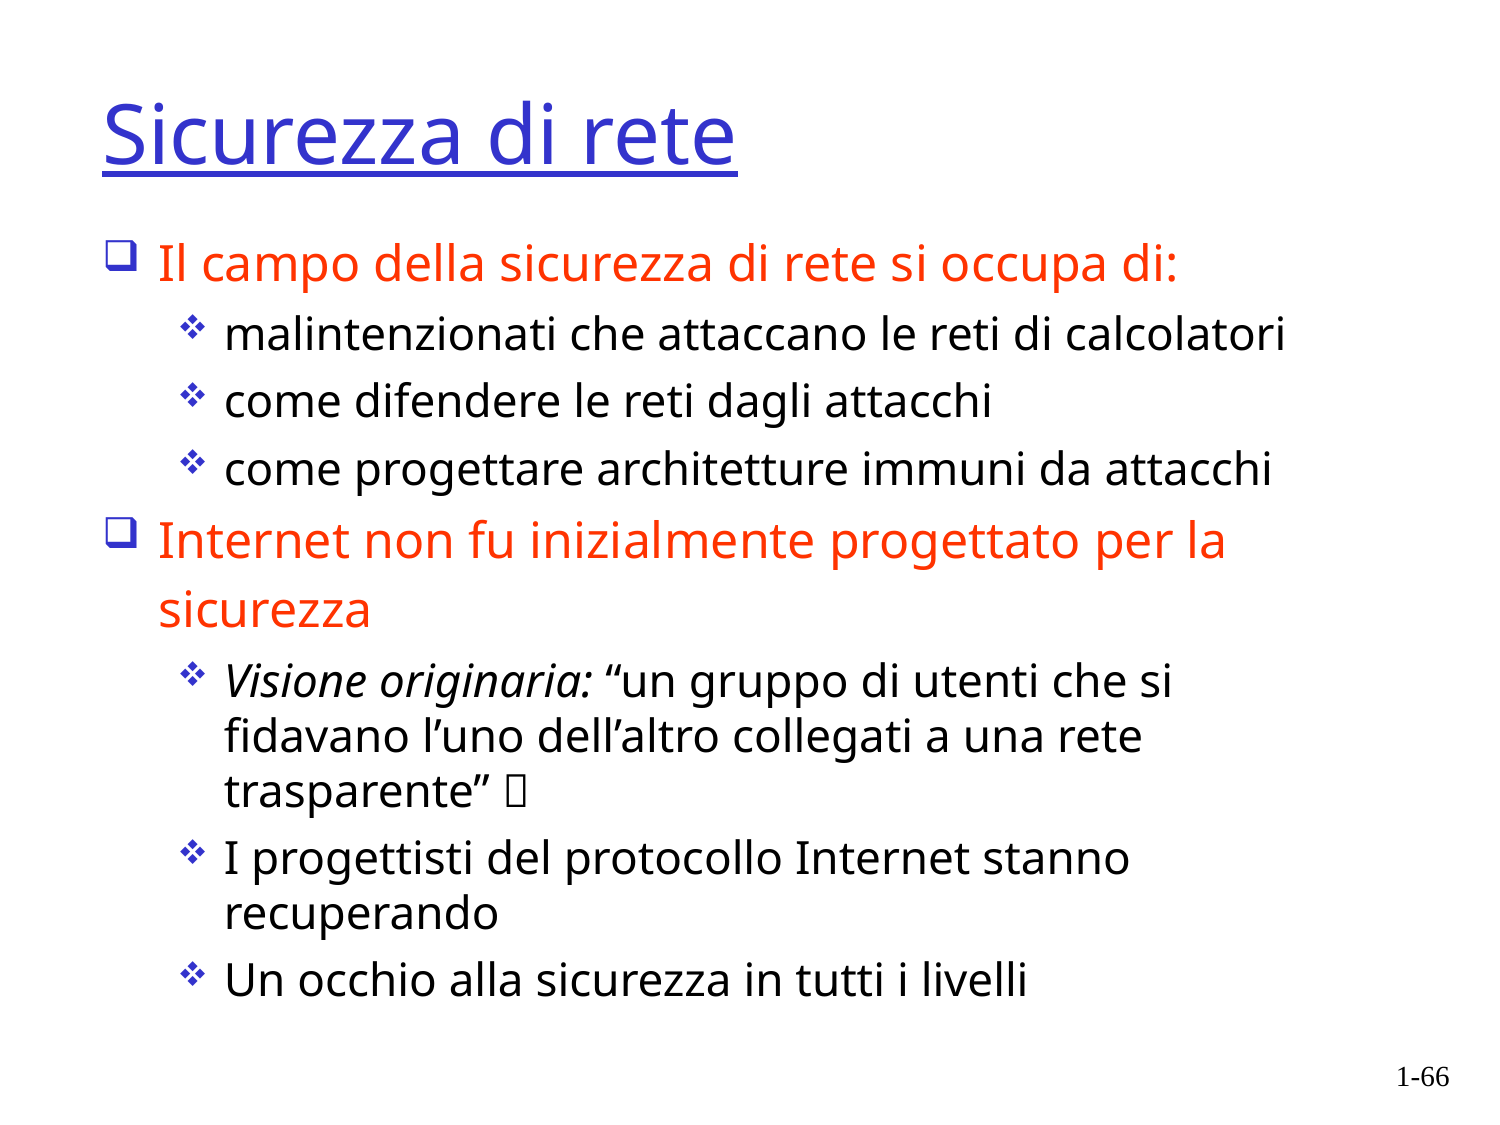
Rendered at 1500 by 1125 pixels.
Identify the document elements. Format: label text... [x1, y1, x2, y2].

text_box Sicurezza di rete [87, 37, 1363, 223]
text_box Il campo della sicurezza di rete si occupa di: malintenzionati che attaccano le reti di calcolatori come difendere le reti dagli attacchi come progettare architetture immuni da attacchi Internet non fu inizialmente progettato per la sicurezza Visione originaria: “un gruppo di utenti che si fidavano l’uno dell’altro collegati a una rete trasparente”  I progettisti del protocollo Internet stanno recuperando Un occhio alla sicurezza in tutti i livelli [87, 223, 1363, 1104]
slide_number 1-66 [1362, 1049, 1465, 1125]
